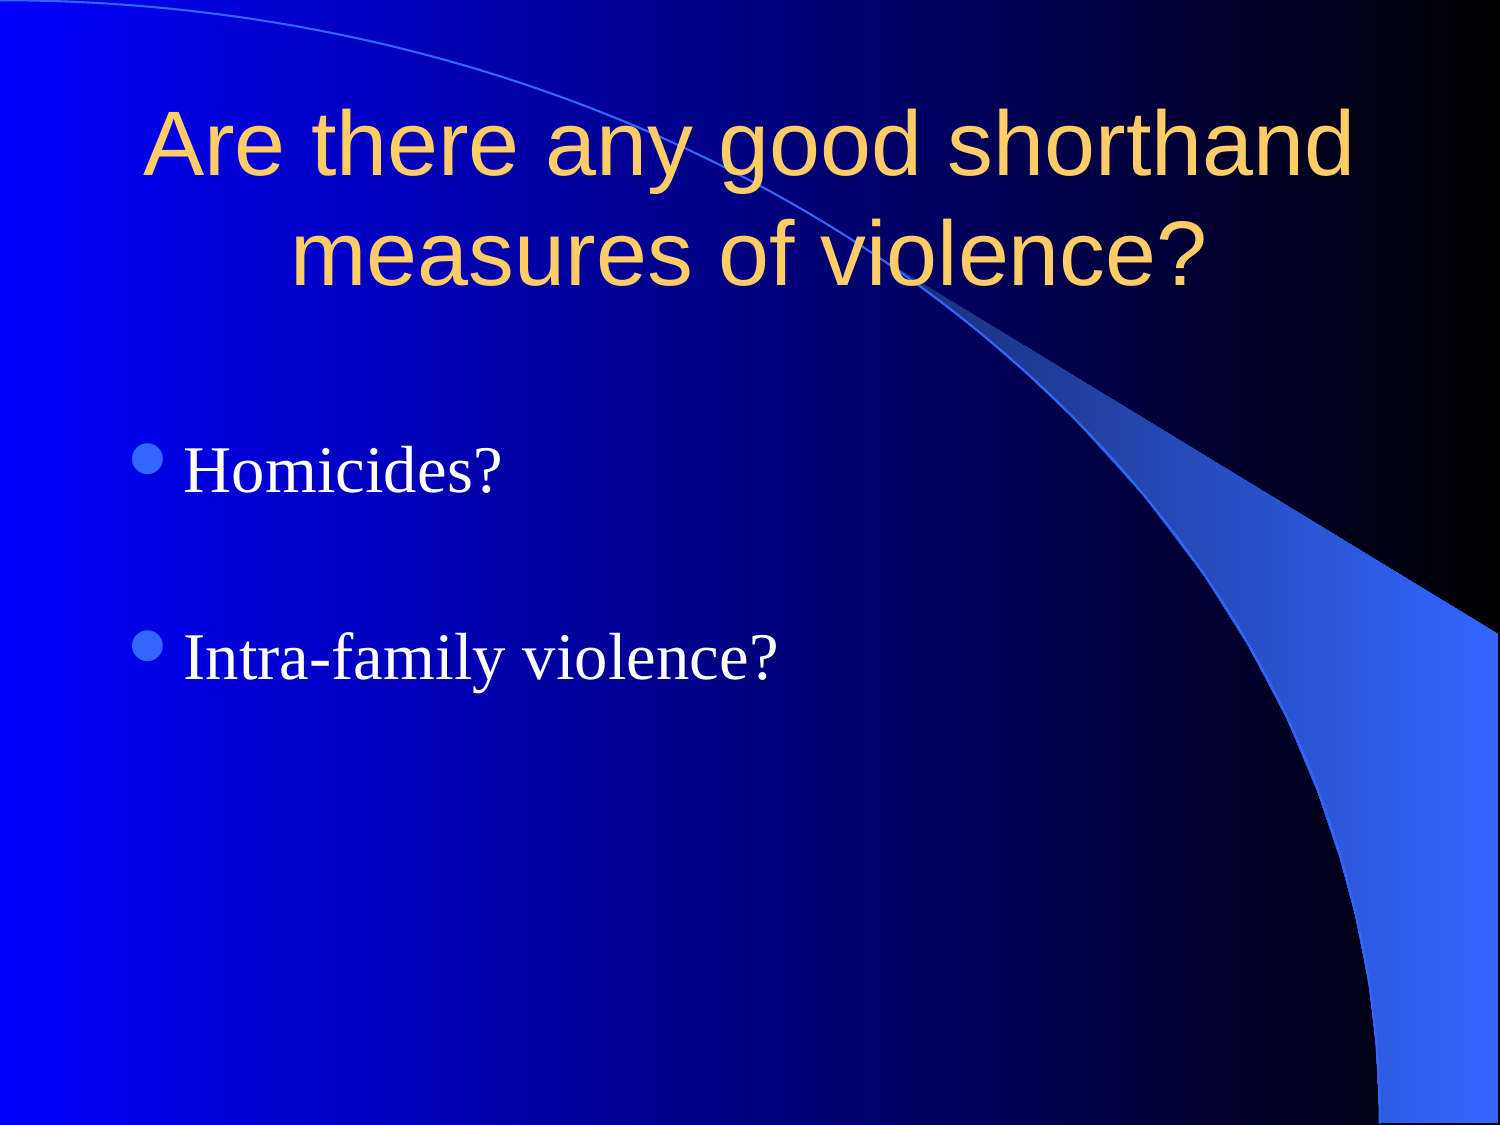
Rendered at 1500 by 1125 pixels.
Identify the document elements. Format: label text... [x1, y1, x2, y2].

title Are there any good shorthand measures of violence? [112, 99, 1388, 288]
list Homicides? Intra-family violence? [112, 324, 1388, 1001]
